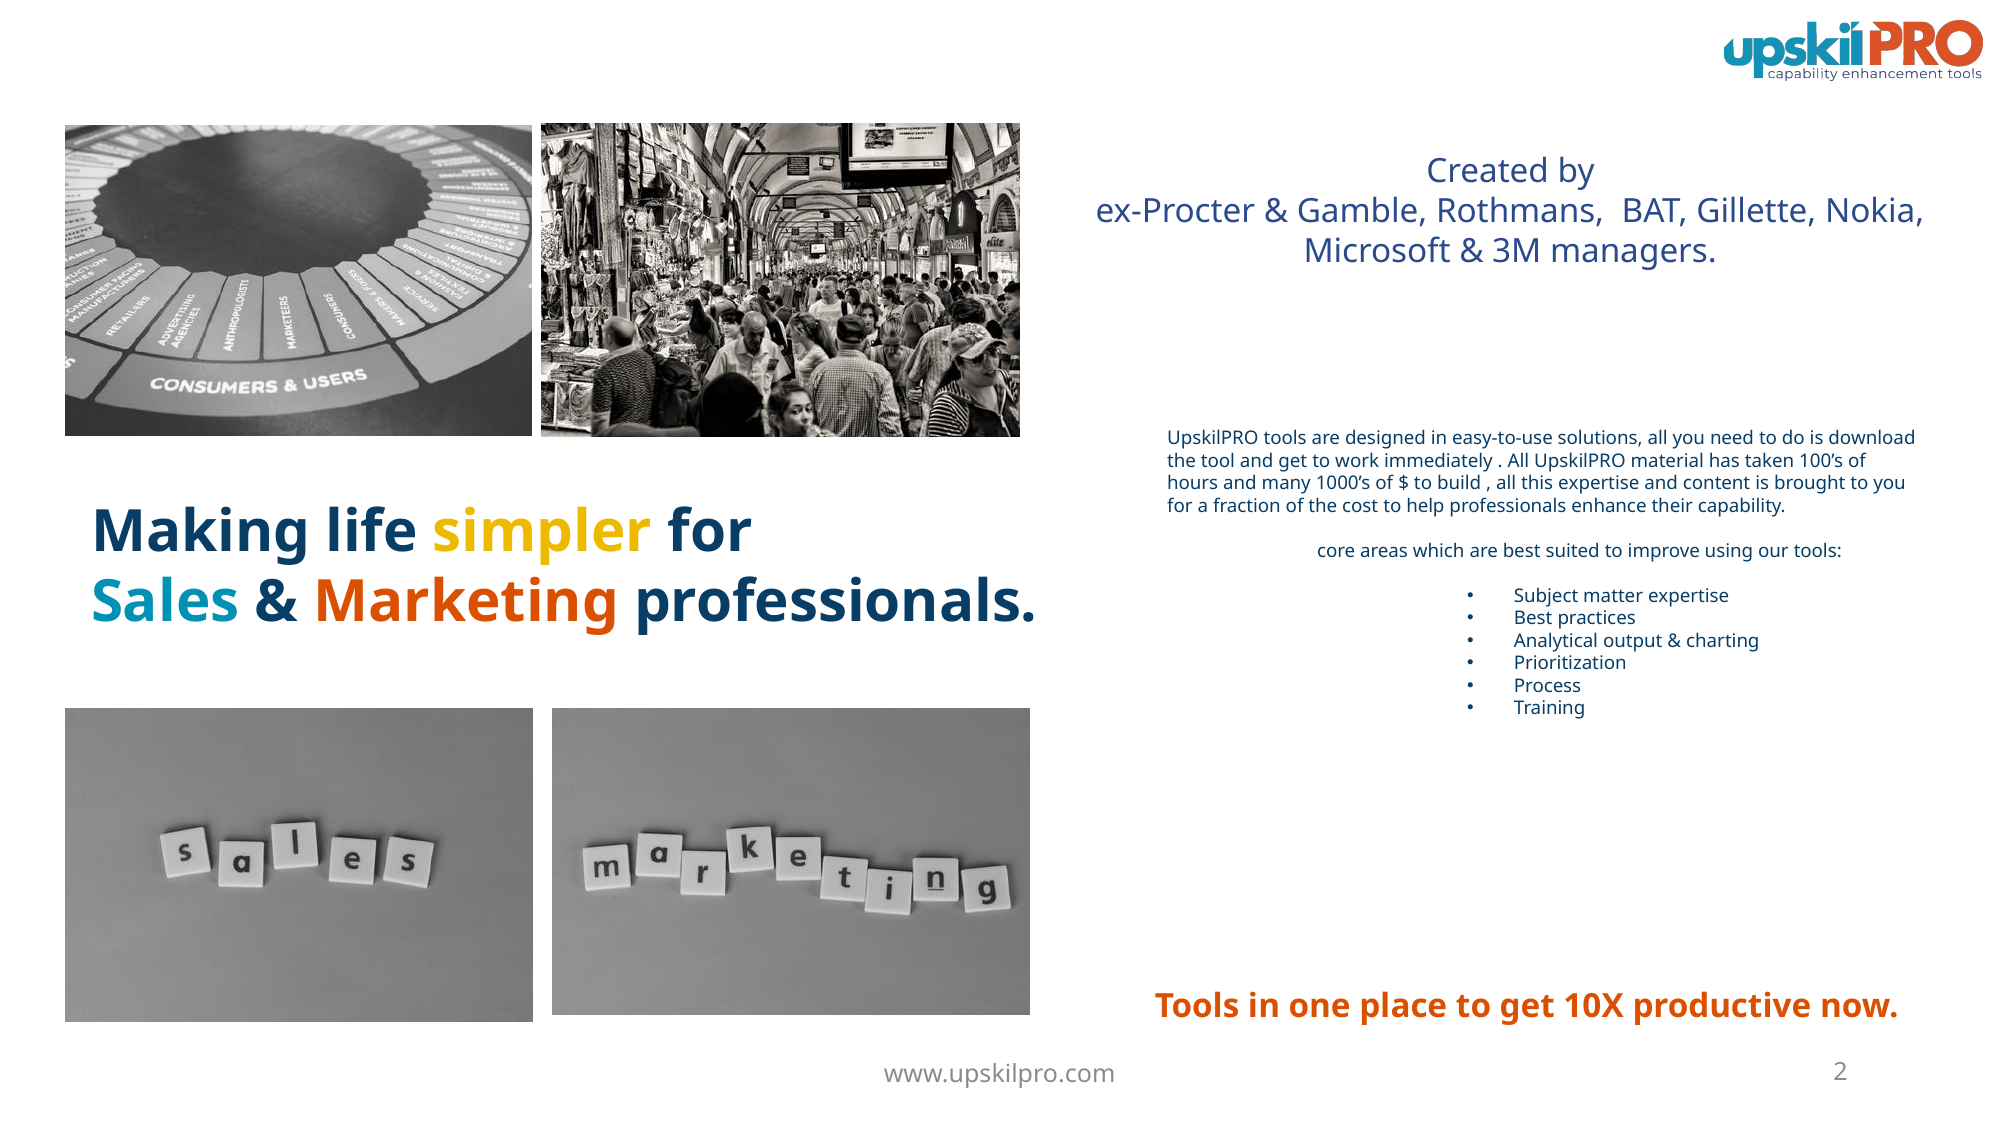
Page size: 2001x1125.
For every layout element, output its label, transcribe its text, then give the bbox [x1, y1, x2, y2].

picture [65, 125, 532, 436]
picture [65, 708, 533, 1022]
picture [1724, 20, 1983, 81]
text_box Created by ex-Procter & Gamble, Rothmans, BAT, Gillette, Nokia, Microsoft & 3M managers. [1029, 141, 2000, 277]
slide_number 2 [1412, 1042, 1863, 1103]
text_box UpskilPRO tools are designed in easy-to-use solutions, all you need to do is download the tool and get to work immediately . All UpskilPRO material has taken 100’s of hours and many 1000’s of $ to build , all this expertise and content is brought to you for a fraction of the cost to help professionals enhance their capability. core areas which are best suited to improve using our tools: Subject matter expertise Best practices Analytical output & charting Prioritization Process Training [1166, 425, 1918, 742]
picture [552, 708, 1030, 1015]
picture [541, 123, 1020, 437]
text_box Tools in one place to get 10X productive now. [1054, 984, 2000, 1025]
footer www.upskilpro.com [662, 1042, 1338, 1103]
text_box Making life simpler for Sales & Marketing professionals. [90, 493, 1161, 634]
